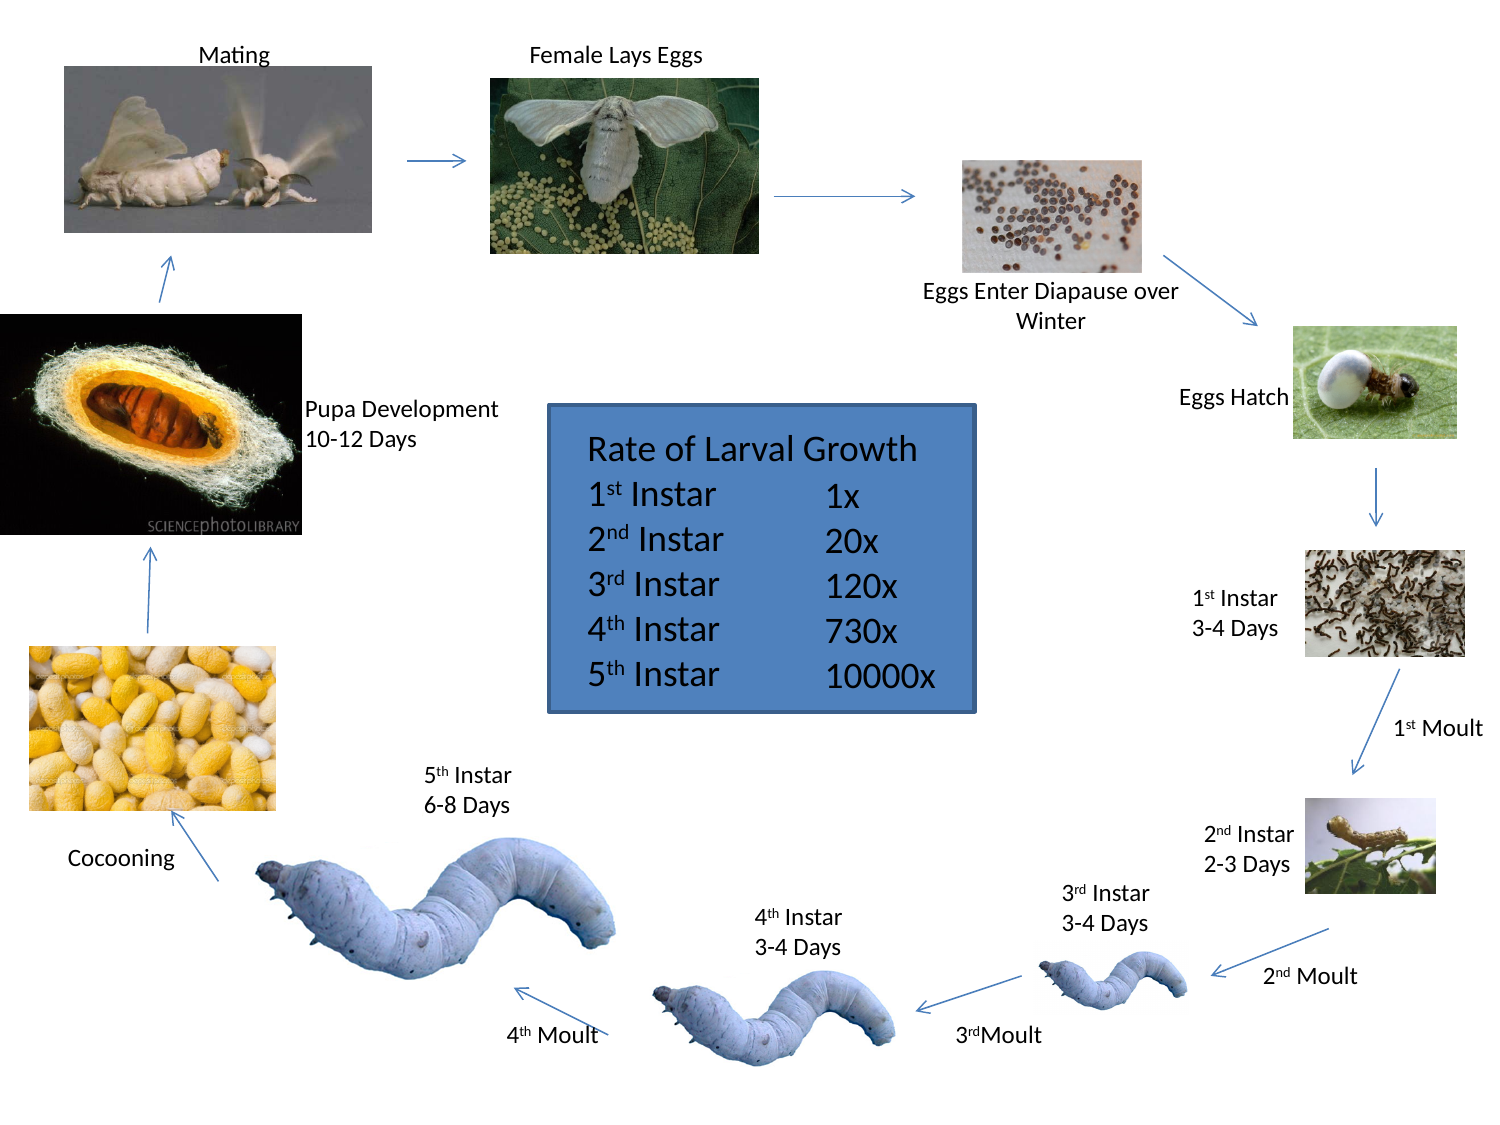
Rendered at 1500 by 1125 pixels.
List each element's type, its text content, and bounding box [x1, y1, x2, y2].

text_box 5th Instar 6-8 Days [408, 751, 528, 808]
text_box Mating [183, 30, 286, 64]
text_box 3rdMoult [940, 1015, 1058, 1057]
text_box 1st Instar 3-4 Days [1227, 574, 1294, 649]
picture [64, 66, 372, 233]
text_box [159, 255, 172, 303]
text_box Cocooning [53, 834, 165, 879]
text_box Eggs Enter Diapause over Winter [903, 267, 1199, 342]
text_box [513, 987, 609, 1036]
text_box Female Lays Eggs [514, 30, 719, 76]
text_box 2nd Moult [1248, 952, 1374, 997]
picture [489, 77, 759, 254]
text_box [1210, 928, 1329, 977]
picture [643, 951, 898, 1074]
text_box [915, 975, 1022, 1012]
text_box 3rd Instar 3-4 Days [1046, 869, 1166, 938]
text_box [572, 416, 1223, 752]
text_box 4th Moult [491, 1011, 614, 1057]
picture [1304, 550, 1466, 658]
text_box Pupa Development 10-12 Days [306, 385, 515, 460]
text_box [1352, 668, 1400, 776]
text_box Eggs Hatch [1164, 373, 1287, 419]
text_box [547, 403, 977, 714]
text_box 2nd Instar 2-3 Days [1189, 810, 1299, 886]
picture [1033, 940, 1189, 1015]
picture [29, 646, 621, 991]
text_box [170, 810, 219, 882]
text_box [147, 546, 151, 634]
text_box 4th Instar 3-4 Days [739, 893, 858, 950]
picture [962, 160, 1142, 273]
picture [0, 314, 302, 536]
picture [1304, 798, 1436, 894]
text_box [1163, 255, 1259, 327]
text_box 1st Moult [1405, 704, 1499, 749]
picture [1293, 325, 1457, 439]
